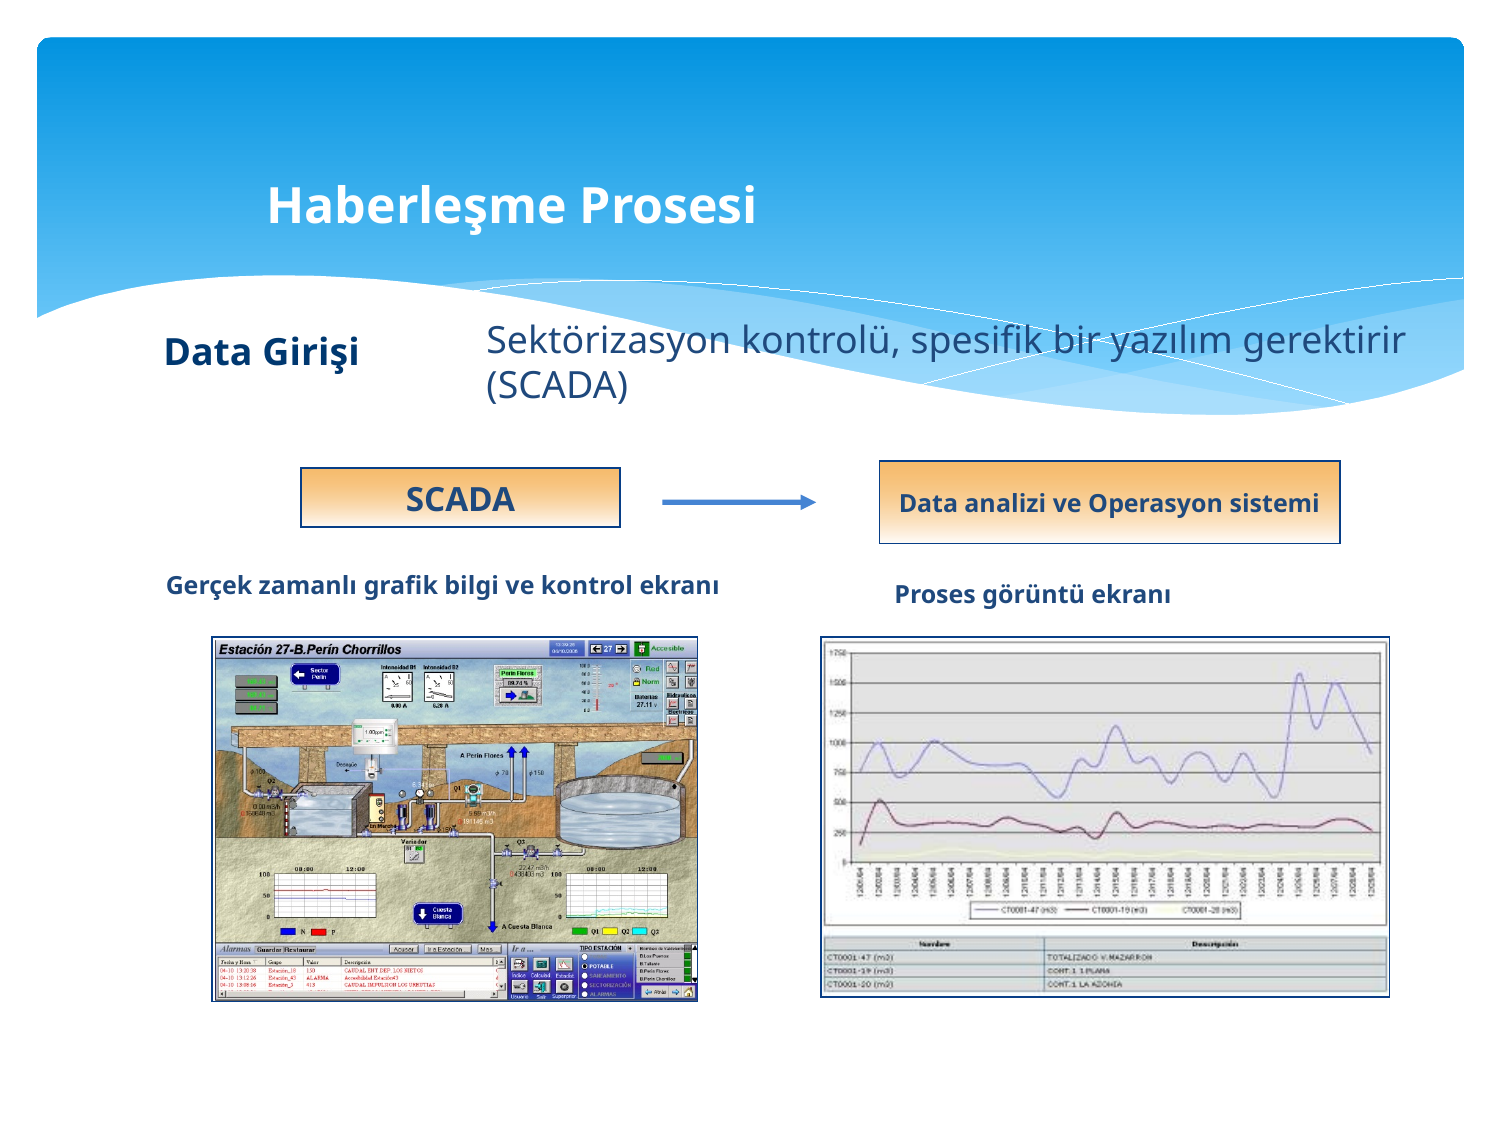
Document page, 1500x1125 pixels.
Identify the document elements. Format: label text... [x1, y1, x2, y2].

text_box Proses görüntü ekranı [879, 571, 1248, 617]
picture [212, 637, 697, 1001]
picture [821, 637, 1389, 997]
text_box SCADA [301, 468, 620, 528]
text_box Sektörizasyon kontrolü, spesifik bir yazılım gerektirir (SCADA) [471, 308, 1500, 414]
text_box [662, 496, 817, 509]
text_box Haberleşme Prosesi [251, 166, 774, 242]
text_box Gerçek zamanlı grafik bilgi ve kontrol ekranı [151, 561, 736, 607]
text_box Data analizi ve Operasyon sistemi [879, 460, 1340, 544]
text_box Data Girişi [144, 320, 380, 380]
